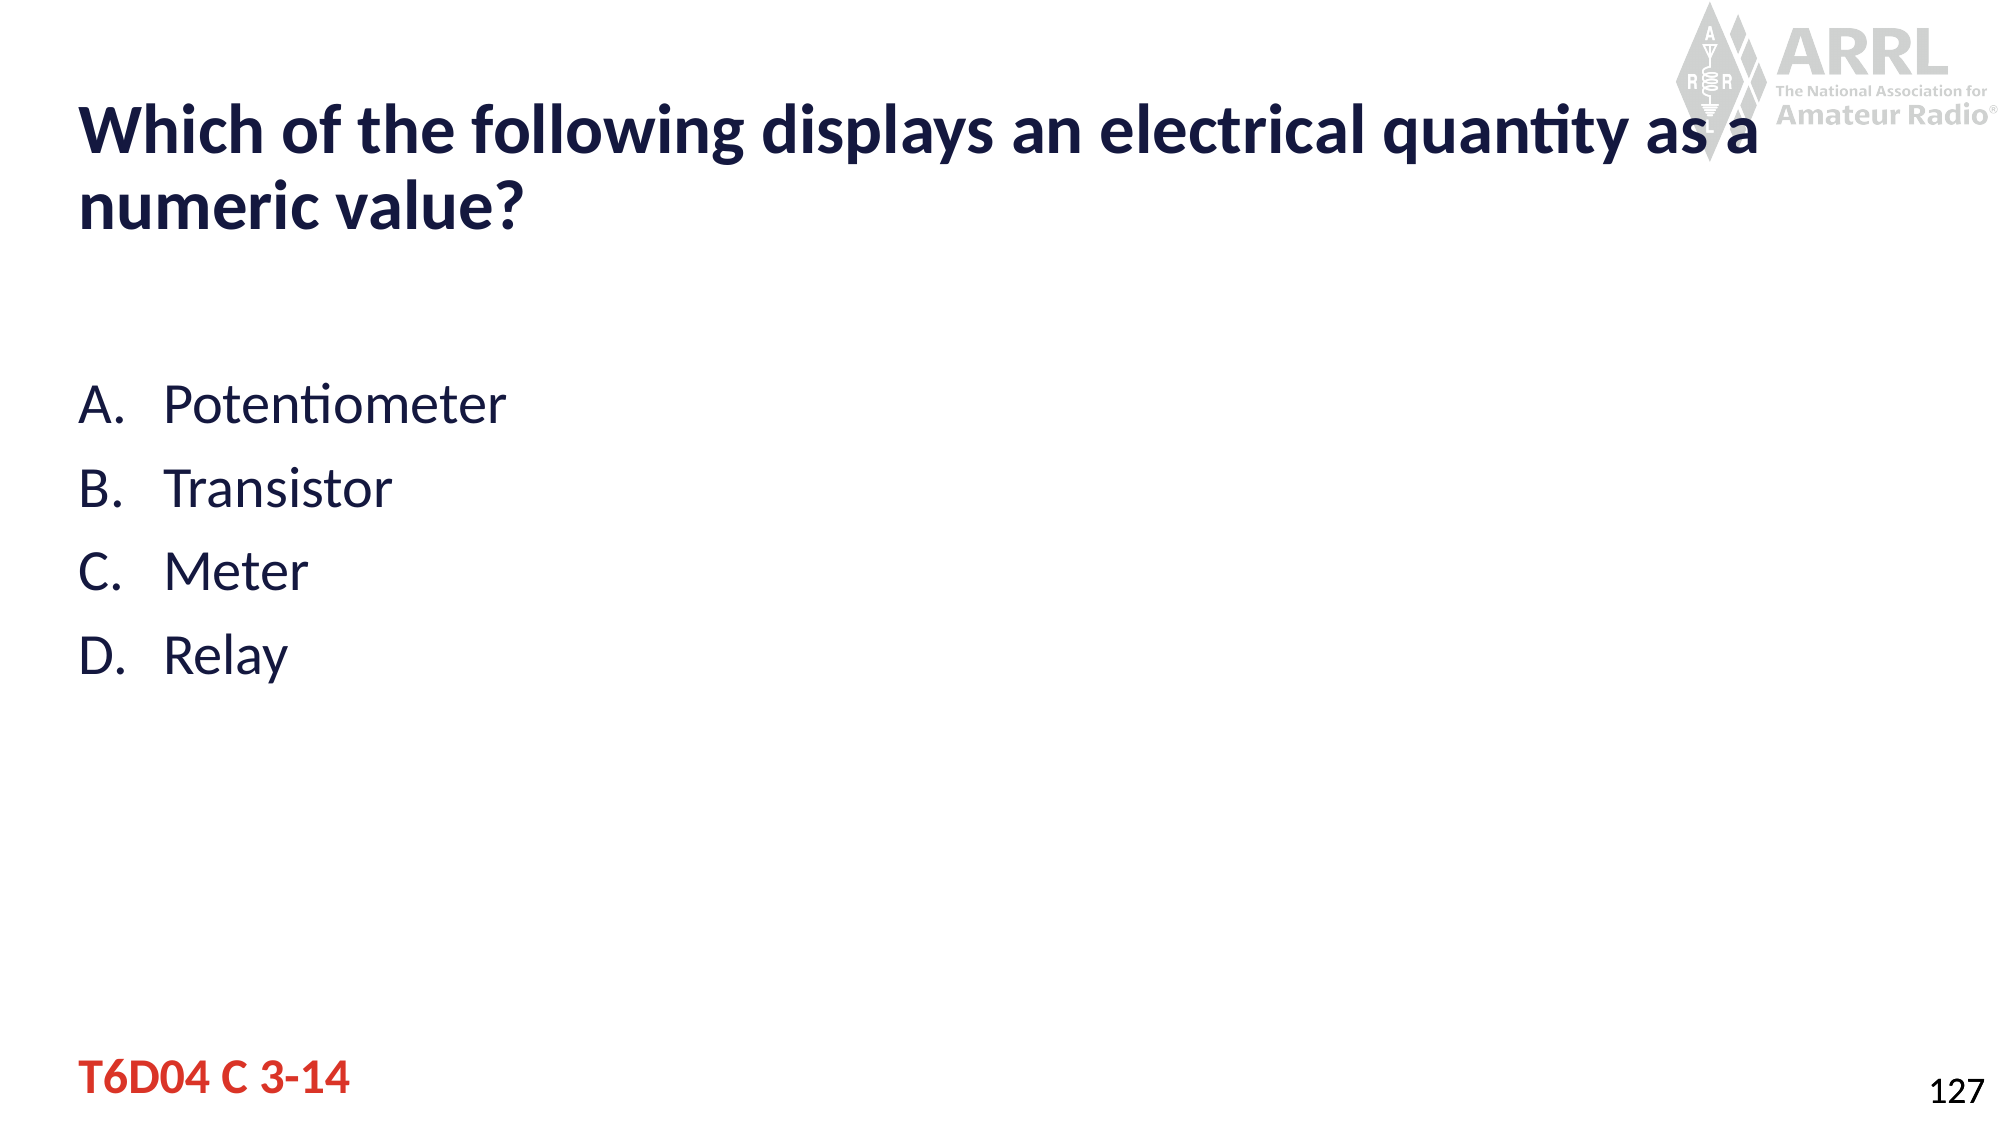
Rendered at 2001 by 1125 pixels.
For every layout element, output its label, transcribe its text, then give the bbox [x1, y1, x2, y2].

picture [1674, 0, 2000, 164]
text_box T6D04 C 3-14 [63, 1036, 921, 1112]
title Which of the following displays an electrical quantity as a numeric value? [63, 59, 1863, 278]
list Potentiometer Transistor Meter Relay [63, 365, 1863, 989]
